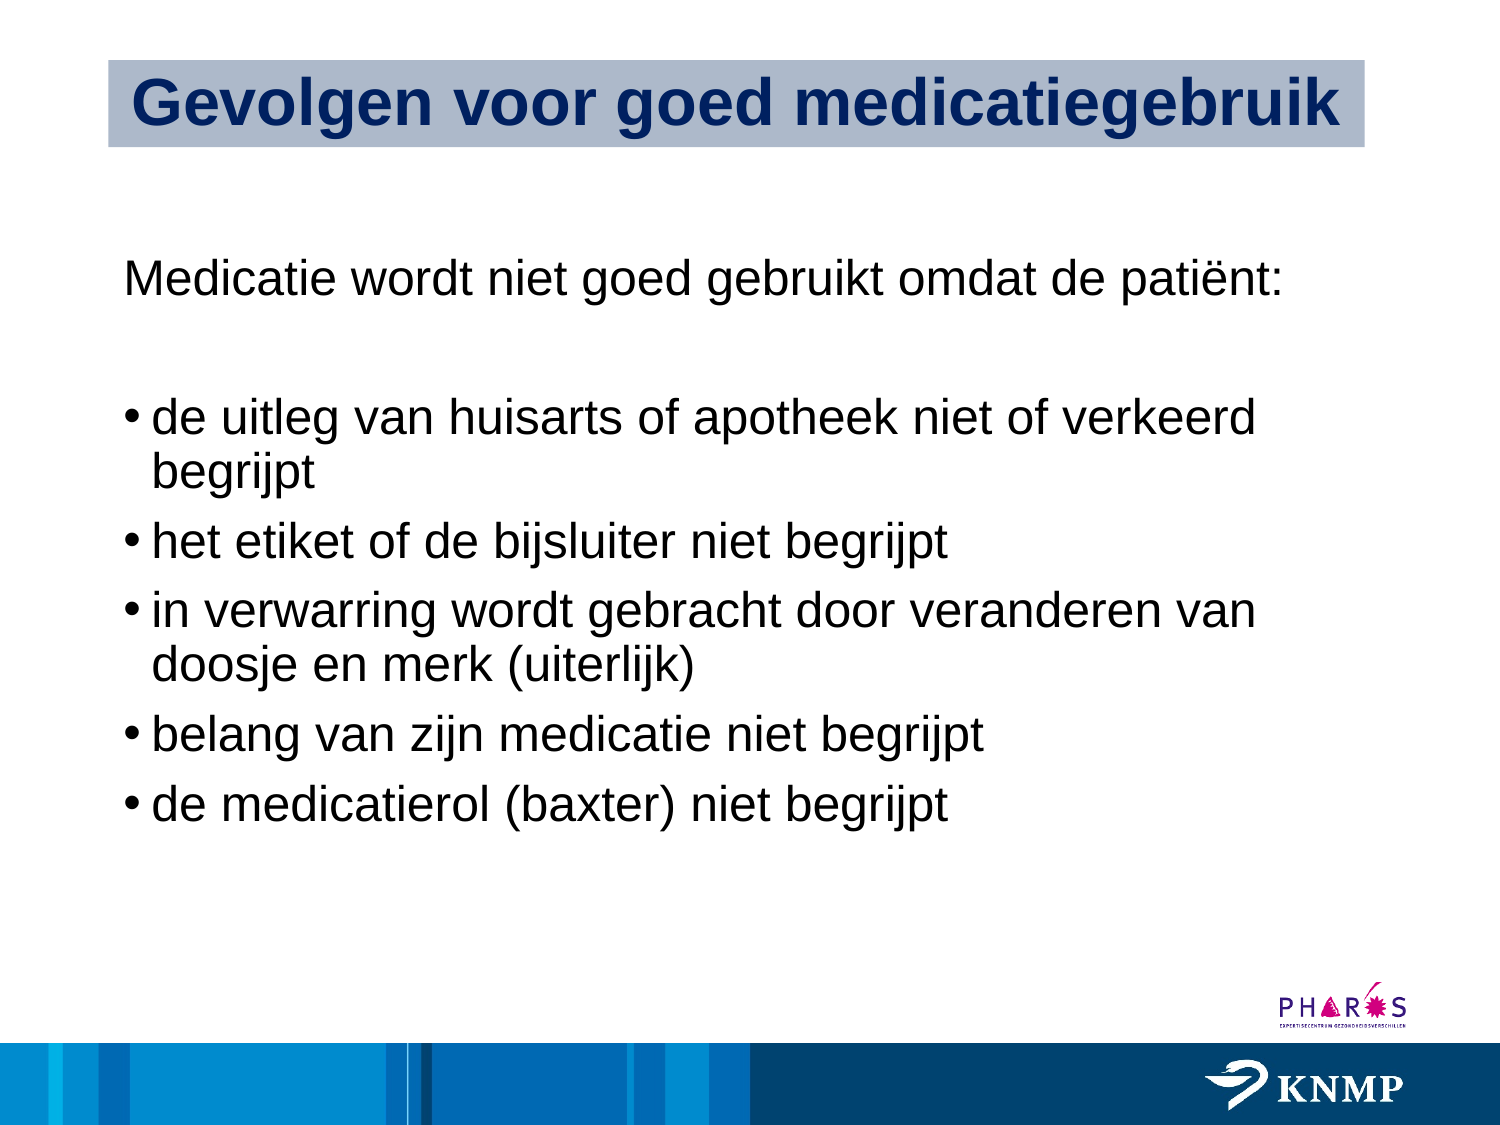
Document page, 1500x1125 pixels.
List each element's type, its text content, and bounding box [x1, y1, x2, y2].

picture [386, 1043, 626, 1125]
text_box Gevolgen voor goed medicatiegebruik [108, 60, 1365, 148]
picture [1279, 982, 1435, 1033]
picture [99, 1043, 129, 1125]
picture [710, 1043, 1500, 1125]
picture [635, 1043, 665, 1125]
list Medicatie wordt niet goed gebruikt omdat de patiënt: de uitleg van huisarts of apotheek niet of verkeerd begrijpt het etiket of de bijsluiter niet begrijpt in verwarring wordt gebracht door veranderen van doosje en merk (uiterlijk) belang van zijn medicatie niet begrijpt de medicatierol (baxter) niet begrijpt [108, 244, 1365, 872]
